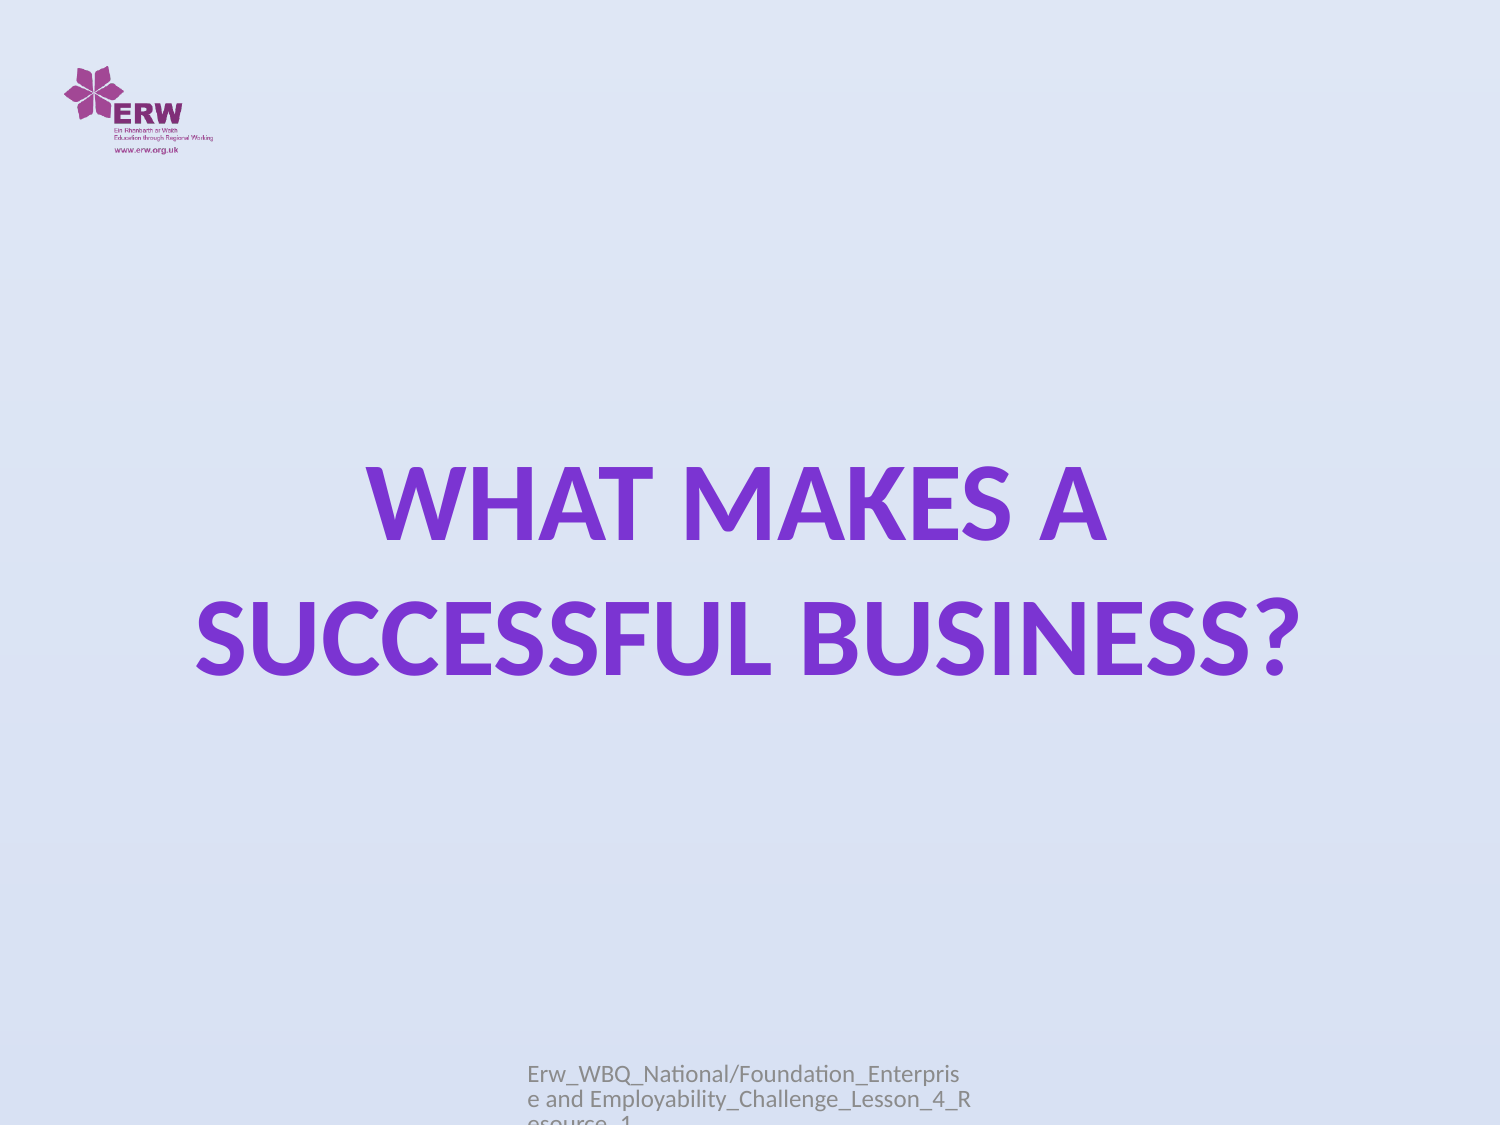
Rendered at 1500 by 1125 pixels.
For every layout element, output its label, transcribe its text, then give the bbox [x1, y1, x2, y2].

footer Erw_WBQ_National/Foundation_Enterprise and Employability_Challenge_Lesson_4_Resource_1 [512, 1042, 988, 1103]
picture [64, 66, 213, 155]
text_box What makes a Successful business? [179, 420, 1321, 706]
